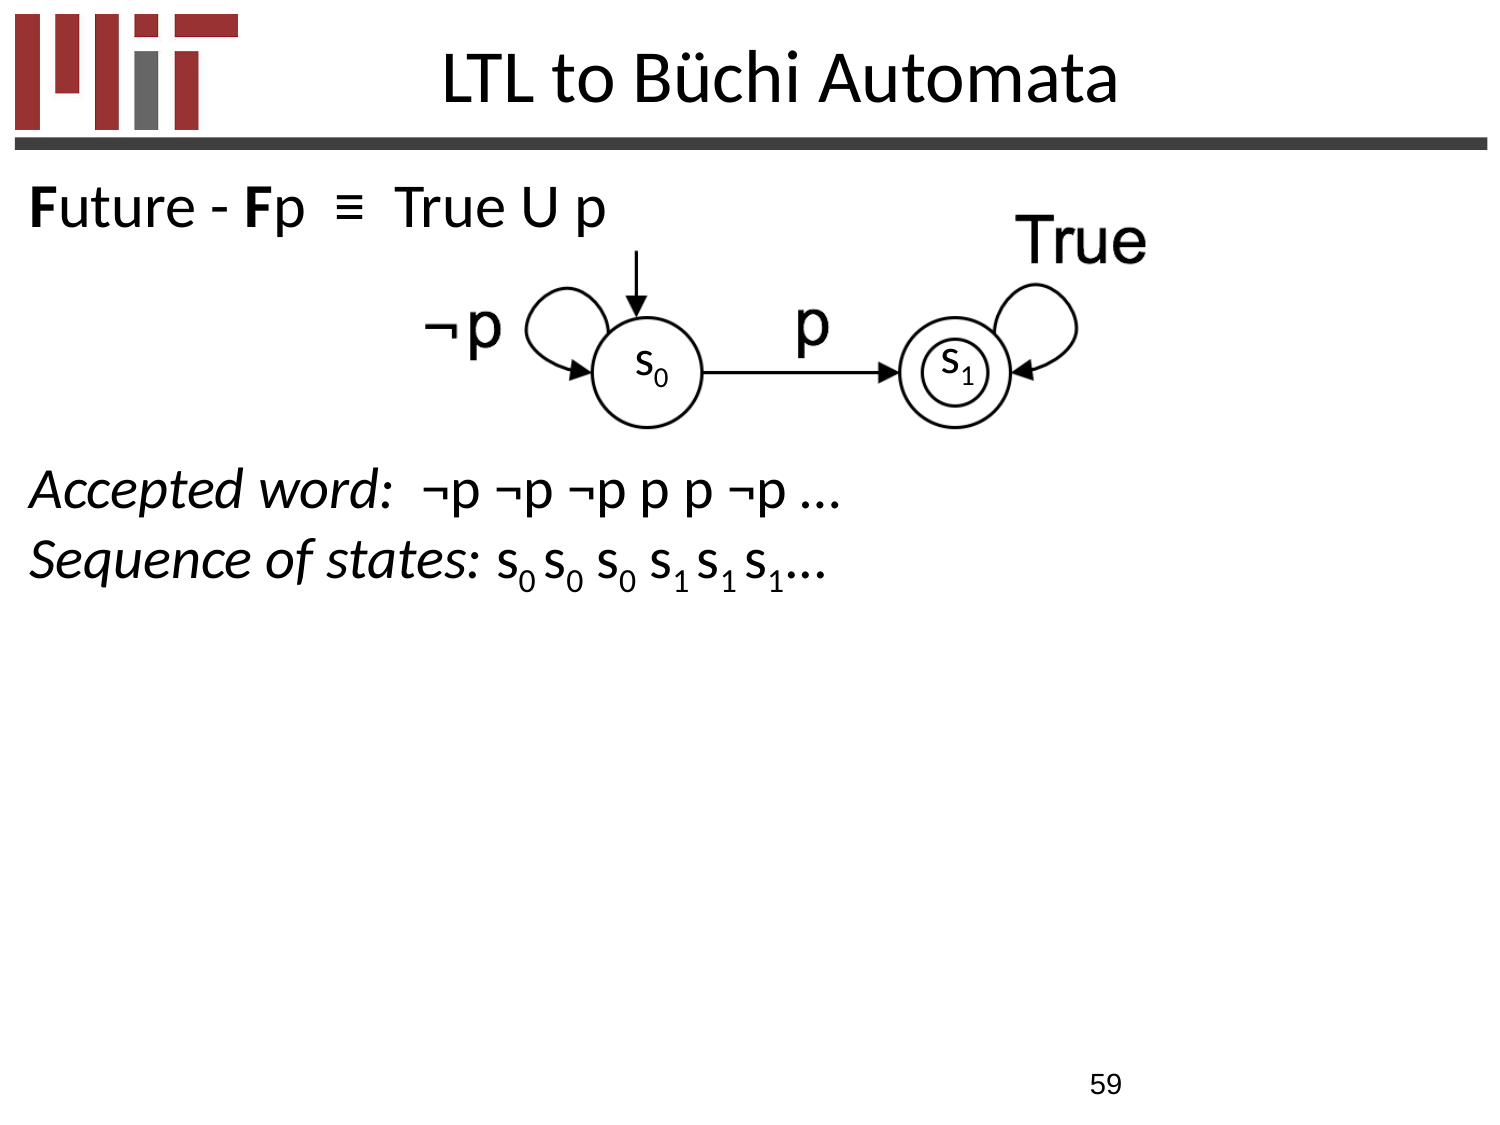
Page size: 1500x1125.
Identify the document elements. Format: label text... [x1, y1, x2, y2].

picture [15, 14, 238, 130]
picture [394, 206, 1169, 440]
list Future - Fp ≡ True U p Accepted word: ¬p ¬p ¬p p p ¬p … Sequence of states: s0 s0 s0 s1 s1 s1... [14, 149, 1484, 655]
slide_number 59 [1074, 1052, 1425, 1113]
title LTL to Büchi Automata [237, 15, 1325, 130]
